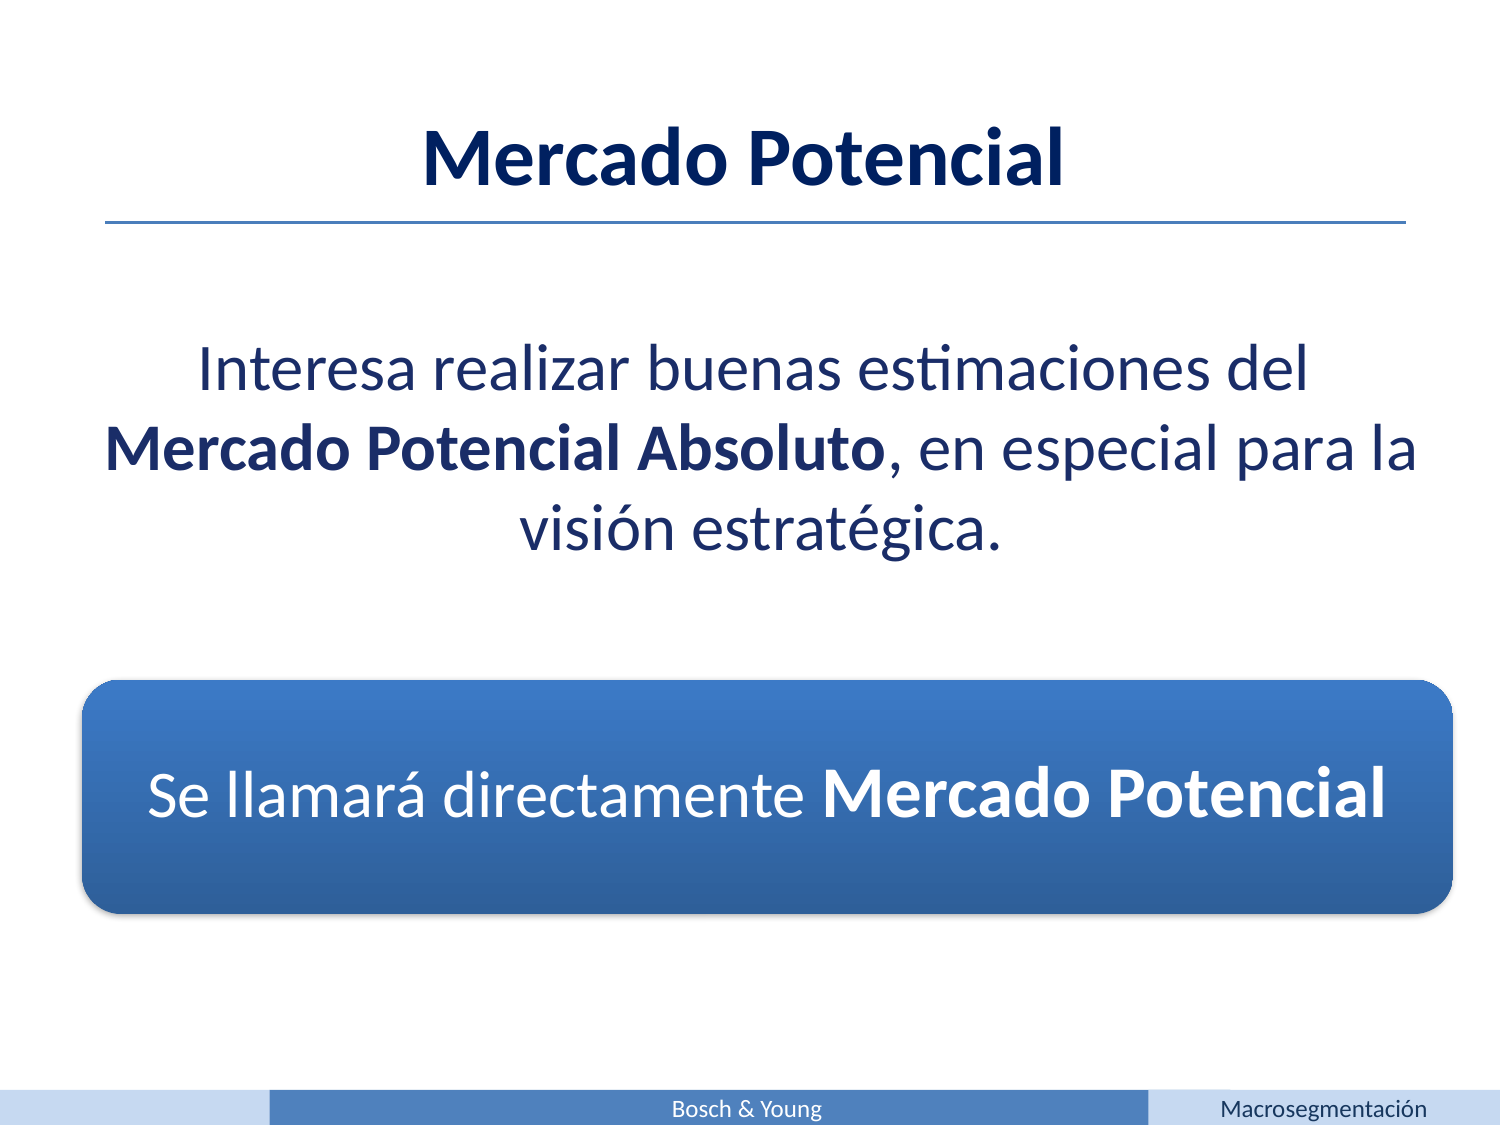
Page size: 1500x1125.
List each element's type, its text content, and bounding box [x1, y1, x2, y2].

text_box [81, 679, 1454, 915]
text_box Bosch & Young [272, 1088, 1146, 1125]
text_box Interesa realizar buenas estimaciones del Mercado Potencial Absoluto, en especial para la visión estratégica. [58, 316, 1465, 571]
text_box Mercado Potencial [58, 94, 1430, 210]
text_box Macrosegmentación [1146, 1088, 1500, 1125]
text_box [0, 1088, 272, 1125]
